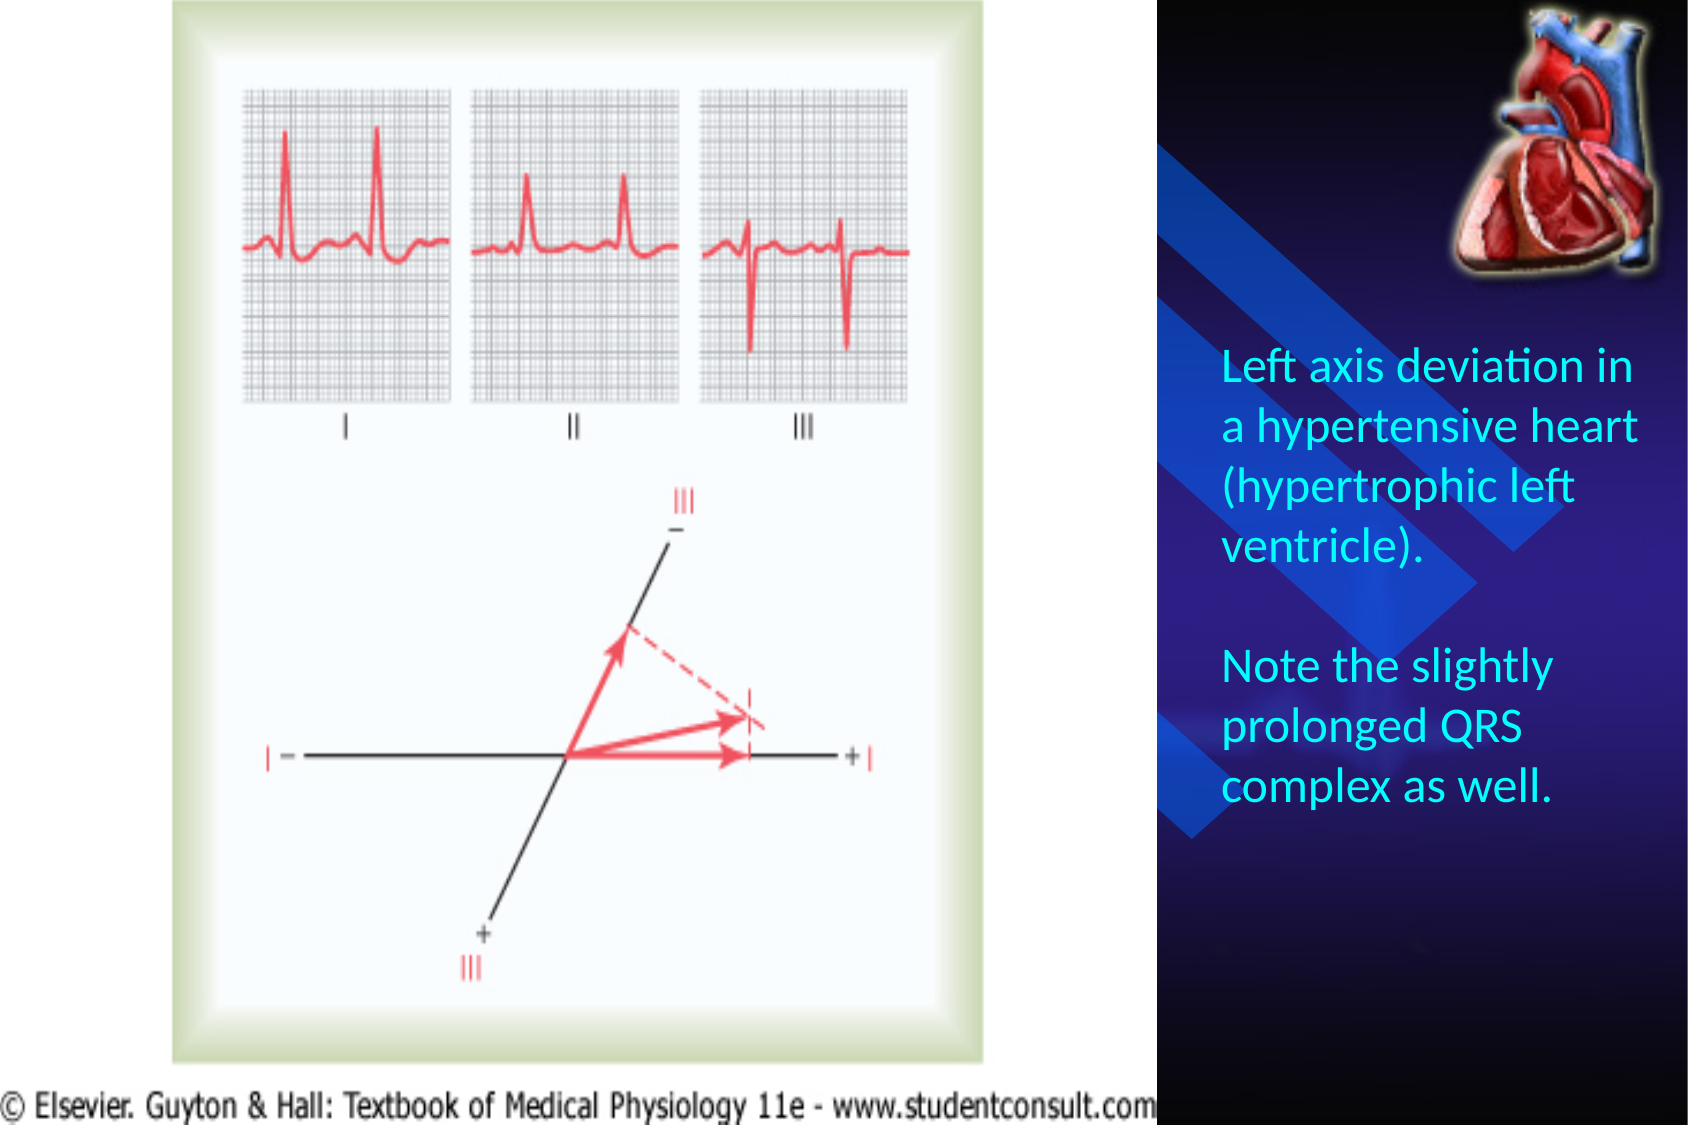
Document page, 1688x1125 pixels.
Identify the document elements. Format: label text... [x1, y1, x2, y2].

picture [0, 0, 1688, 1125]
text_box Left axis deviation in a hypertensive heart (hypertrophic left ventricle). Note the slightly prolonged QRS complex as well. [1206, 324, 1657, 820]
